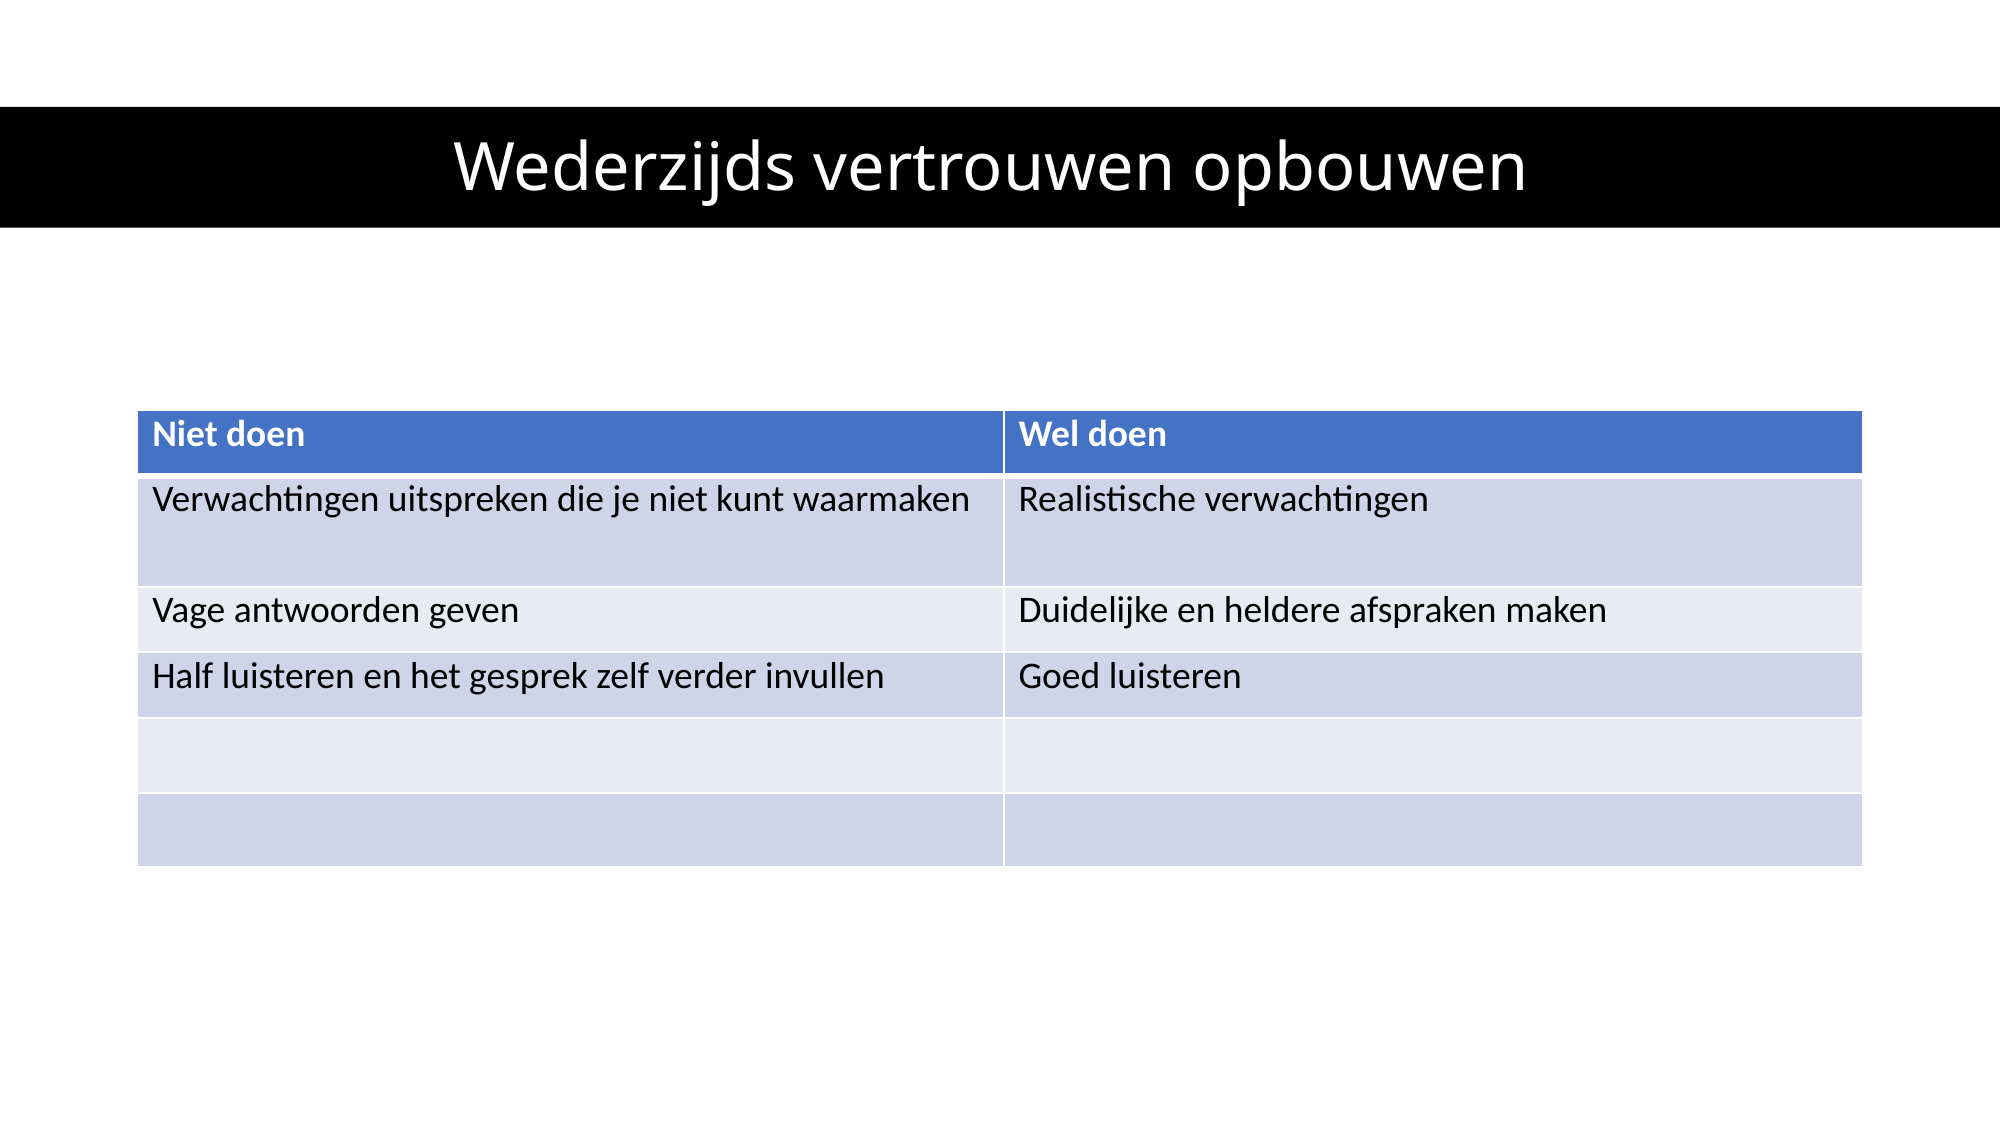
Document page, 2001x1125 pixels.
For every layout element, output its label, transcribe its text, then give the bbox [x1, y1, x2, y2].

table_cell [1005, 794, 1862, 866]
table_cell [138, 719, 1003, 792]
text_box [0, 106, 2000, 229]
title Wederzijds vertrouwen opbouwen [137, 110, 1863, 228]
table_cell Half luisteren en het gesprek zelf verder invullen [138, 653, 1003, 717]
table_cell Verwachtingen uitspreken die je niet kunt waarmaken [138, 479, 1003, 586]
table_cell [138, 794, 1003, 866]
table_cell Goed luisteren [1005, 653, 1862, 717]
table_cell Realistische verwachtingen [1005, 479, 1862, 586]
table_cell Duidelijke en heldere afspraken maken [1005, 588, 1862, 651]
table_cell [1005, 719, 1862, 792]
table_header Wel doen [1005, 411, 1862, 473]
table_header Niet doen [138, 411, 1003, 473]
table_cell Vage antwoorden geven [138, 588, 1003, 651]
